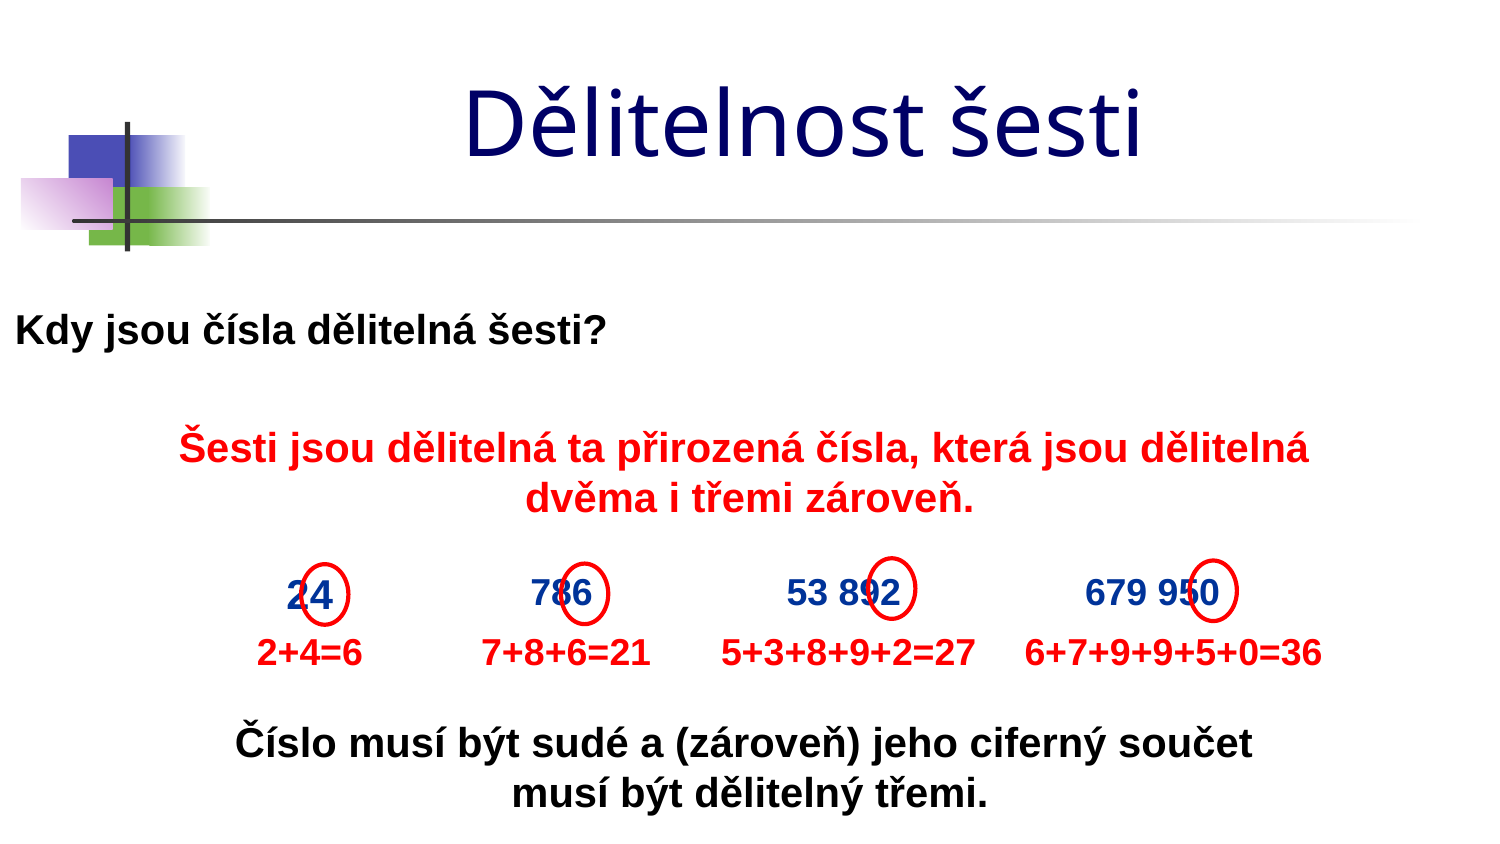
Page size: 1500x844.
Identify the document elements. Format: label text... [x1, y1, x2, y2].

text_box 679 950 [1070, 560, 1209, 620]
text_box 7+8+6=21 [466, 620, 668, 680]
text_box 786 [515, 560, 619, 620]
title Dělitelnost šesti [106, 29, 1500, 210]
text_box 679 950 [1218, 560, 1235, 576]
text_box [868, 558, 916, 619]
text_box [1189, 560, 1237, 622]
text_box [301, 564, 349, 625]
text_box 24 [271, 561, 372, 620]
text_box 2+4=6 [242, 620, 408, 680]
text_box Číslo musí být sudé a (zároveň) jeho ciferný součet musí být dělitelný třemi. [0, 708, 1500, 824]
text_box 679 950 [1222, 606, 1235, 620]
text_box 5+3+8+9+2=27 [706, 620, 998, 680]
text_box Šesti jsou dělitelná ta přirozená čísla, která jsou dělitelná dvěma i třemi zároveň. [0, 413, 1500, 529]
text_box 6+7+9+9+5+0=36 [1009, 620, 1347, 680]
text_box [560, 563, 609, 625]
text_box Kdy jsou čísla dělitelná šesti? [0, 295, 695, 361]
text_box 53 892 [771, 560, 916, 620]
